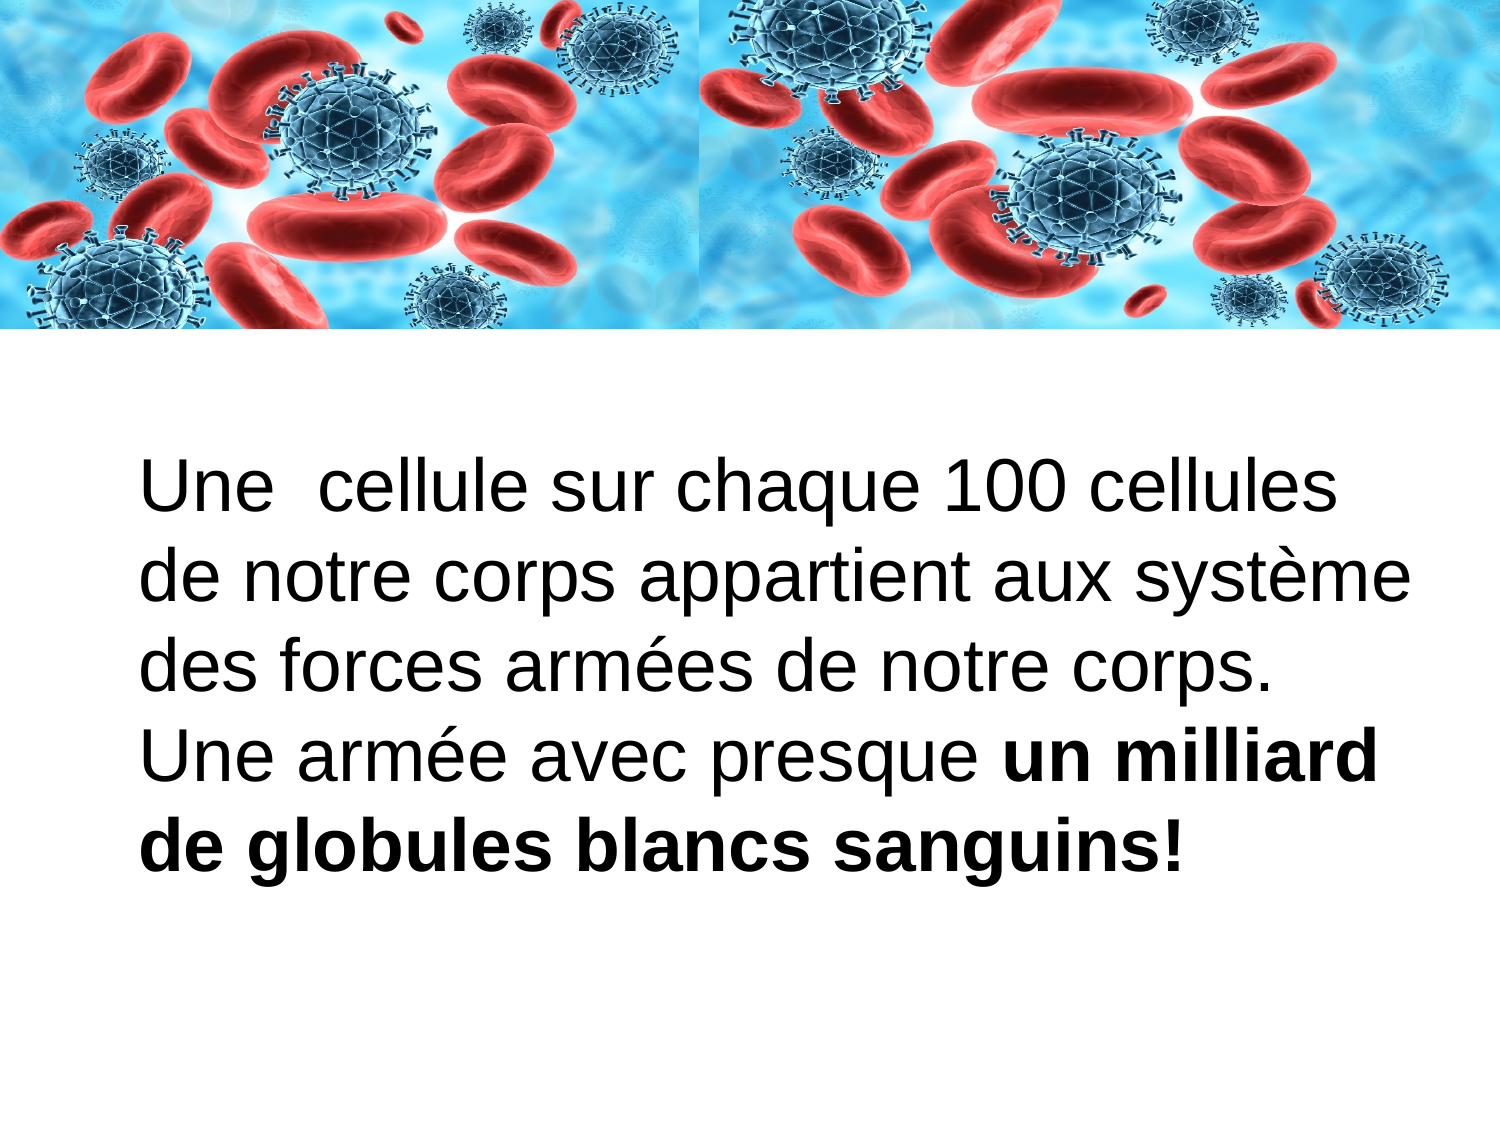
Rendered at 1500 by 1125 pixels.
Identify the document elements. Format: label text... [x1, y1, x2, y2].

text_box Une cellule sur chaque 100 cellules de notre corps appartient aux système des forces armées de notre corps. Une armée avec presque un milliard de globules blancs sanguins! [123, 428, 1477, 894]
picture [0, 0, 1500, 1125]
